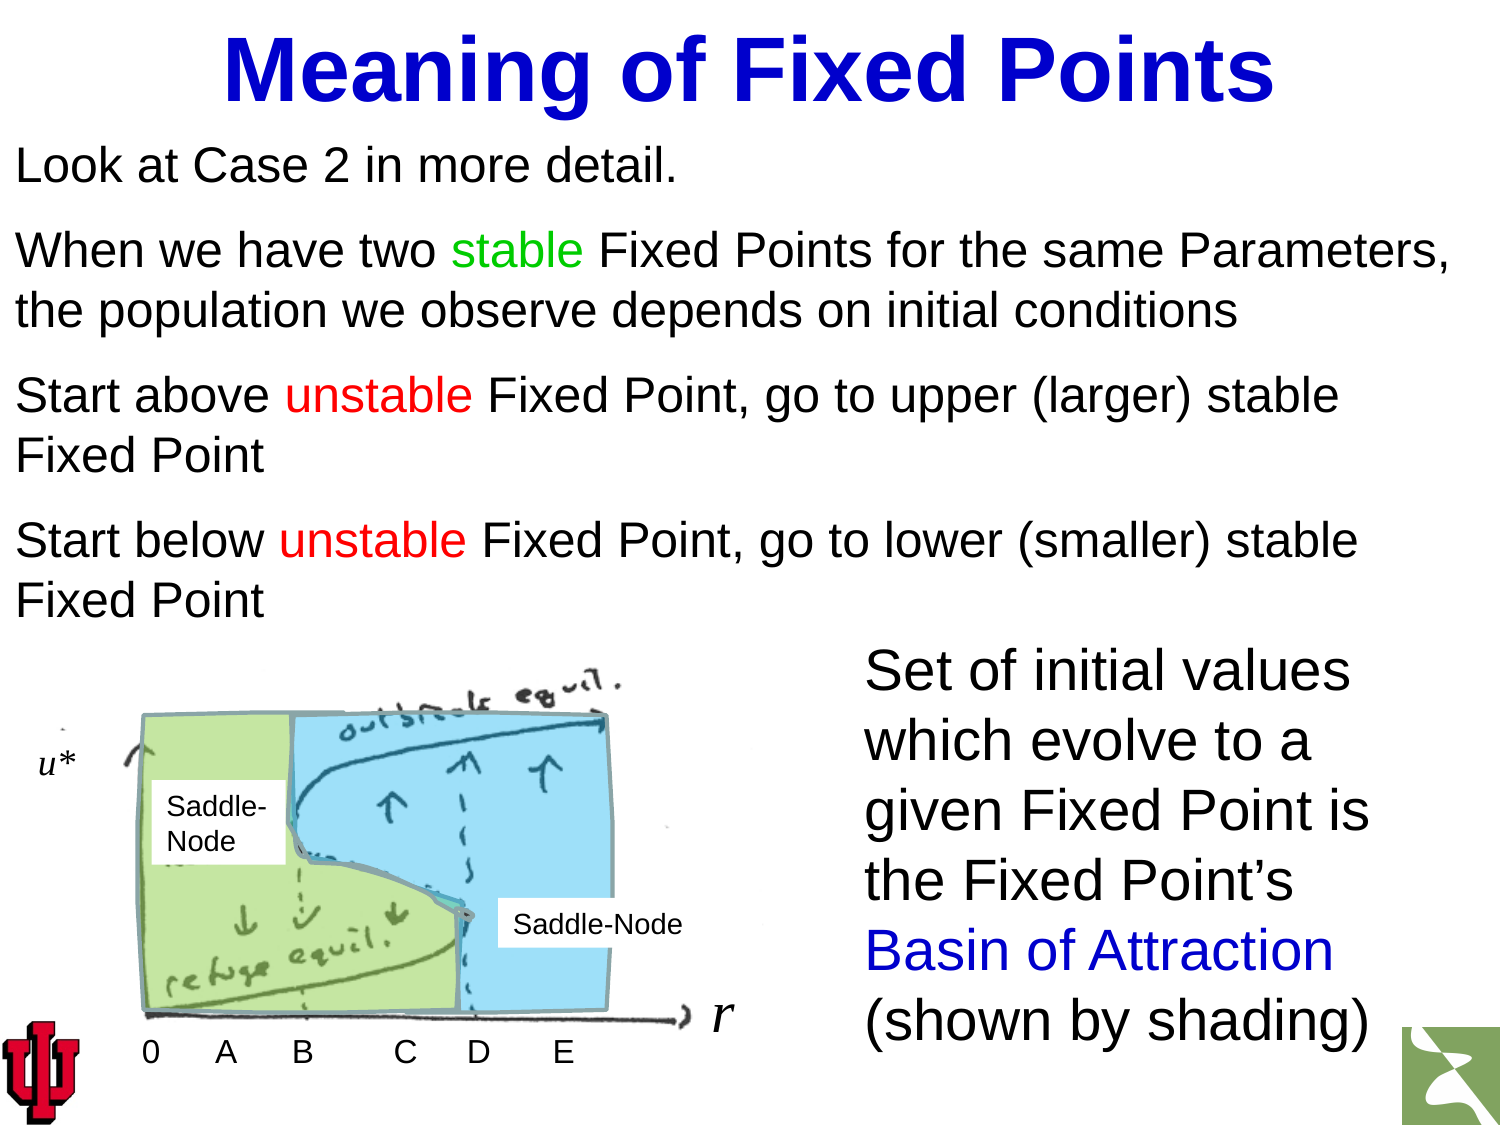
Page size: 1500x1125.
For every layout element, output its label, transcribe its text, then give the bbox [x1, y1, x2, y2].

picture [25, 662, 785, 1076]
picture [0, 1020, 80, 1125]
text_box Look at Case 2 in more detail. When we have two stable Fixed Points for the same Parameters, the population we observe depends on initial conditions Start above unstable Fixed Point, go to upper (larger) stable Fixed Point Start below unstable Fixed Point, go to lower (smaller) stable Fixed Point [0, 125, 1475, 635]
picture [1402, 1027, 1500, 1125]
text_box Set of initial values which evolve to a given Fixed Point is the Fixed Point’s Basin of Attraction (shown by shading) [849, 624, 1425, 1060]
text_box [22, 730, 763, 1079]
title Meaning of Fixed Points [75, 0, 1425, 125]
